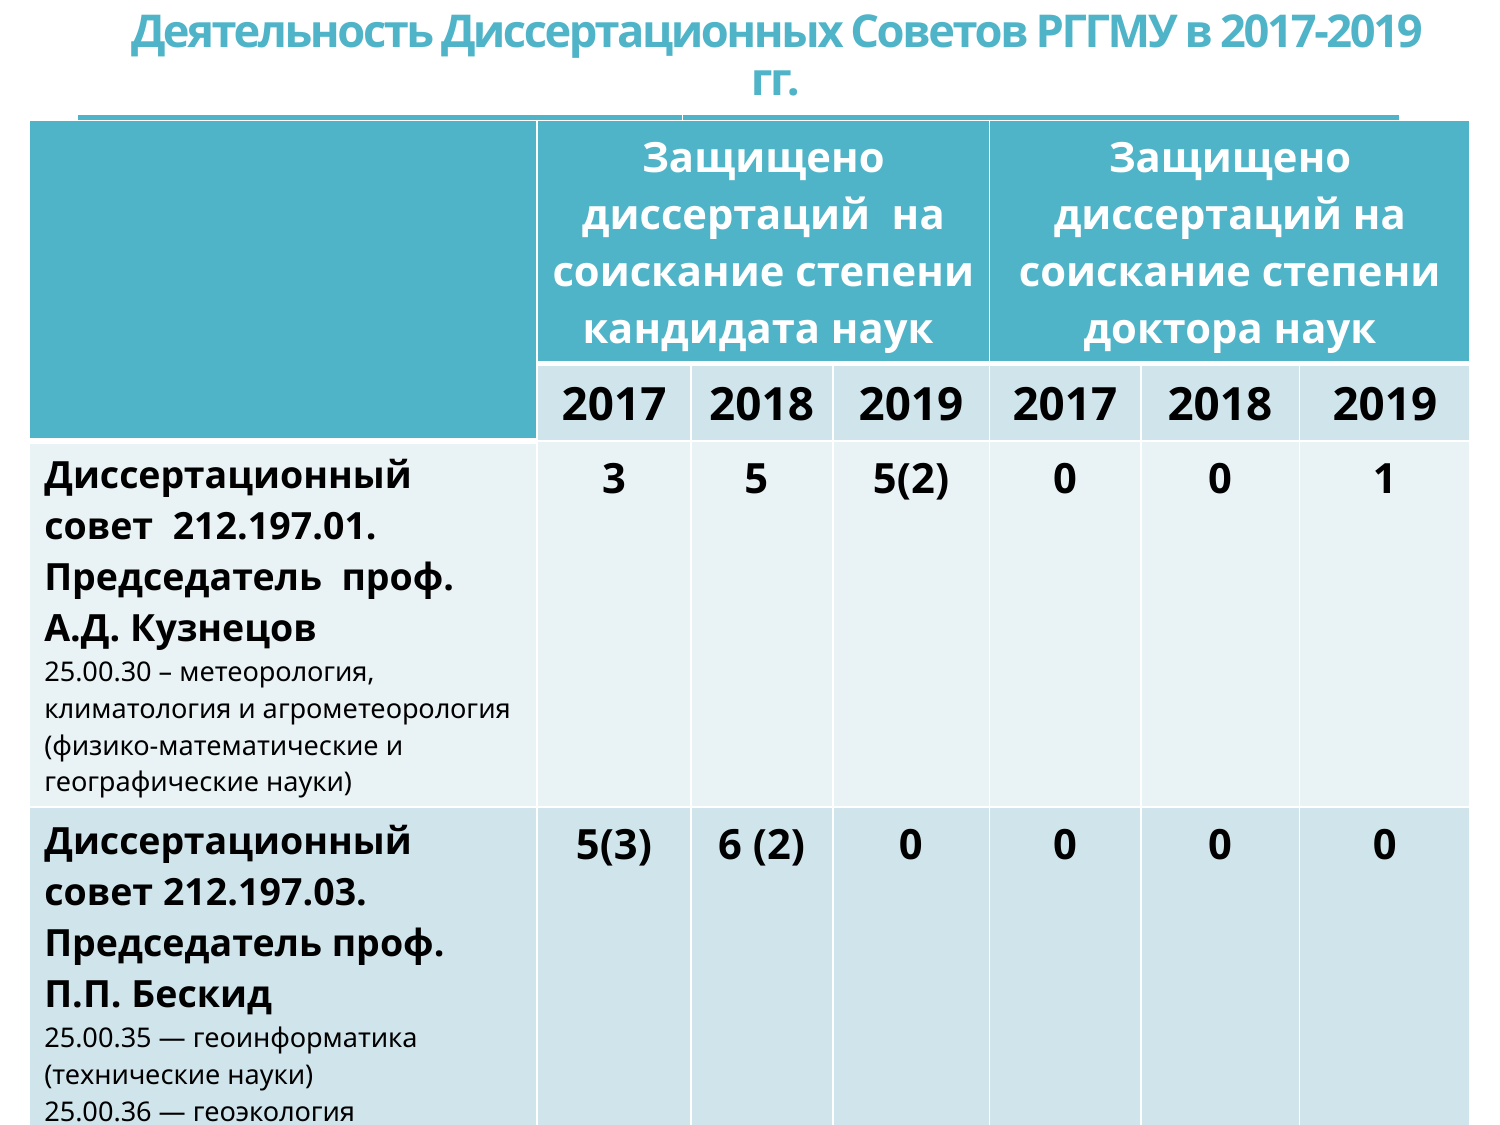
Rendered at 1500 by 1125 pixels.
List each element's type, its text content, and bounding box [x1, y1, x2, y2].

table_cell 0 [1142, 808, 1299, 1125]
table_cell 3 [538, 442, 690, 806]
table_cell 2019 [834, 366, 989, 440]
table_cell Диссертационный совет 212.197.01. Председатель проф. А.Д. Кузнецов 25.00.30 – метеорология, климатология и агрометеорология (физико-математические и географические науки) [30, 444, 536, 806]
table_cell 2018 [1142, 366, 1299, 440]
table_cell 5 [692, 442, 832, 806]
title Деятельность Диссертационных Советов РГГМУ в 2017-2019 гг. [100, 0, 1451, 114]
table_header Защищено диссертаций на соискание степени доктора наук [990, 121, 1469, 361]
table_cell 0 [1142, 442, 1299, 806]
table_cell 2019 [1300, 366, 1469, 440]
table_cell 5(3) [538, 808, 690, 1125]
table_header Защищено диссертаций на соискание степени кандидата наук [538, 121, 989, 361]
table_cell 0 [1300, 808, 1469, 1125]
table_cell 2017 [990, 366, 1140, 440]
table_header [78, 115, 682, 120]
table_cell 0 [834, 808, 989, 1125]
table_cell 2018 [692, 366, 832, 440]
table_cell 0 [990, 808, 1140, 1125]
table_header Защищено диссертаций на соискание степени кандидата наук [683, 115, 1399, 120]
table_cell 2017 [538, 366, 690, 440]
table_cell 0 [990, 442, 1140, 806]
table_cell Диссертационный совет 212.197.03. Председатель проф. П.П. Бескид 25.00.35 — геоинформатика (технические науки) 25.00.36 — геоэкология (географические науки) [30, 808, 536, 1125]
table_cell 5(2) [834, 442, 989, 806]
table_cell 6 (2) [692, 808, 832, 1125]
table_header [30, 121, 536, 438]
table_cell 1 [1300, 442, 1469, 806]
